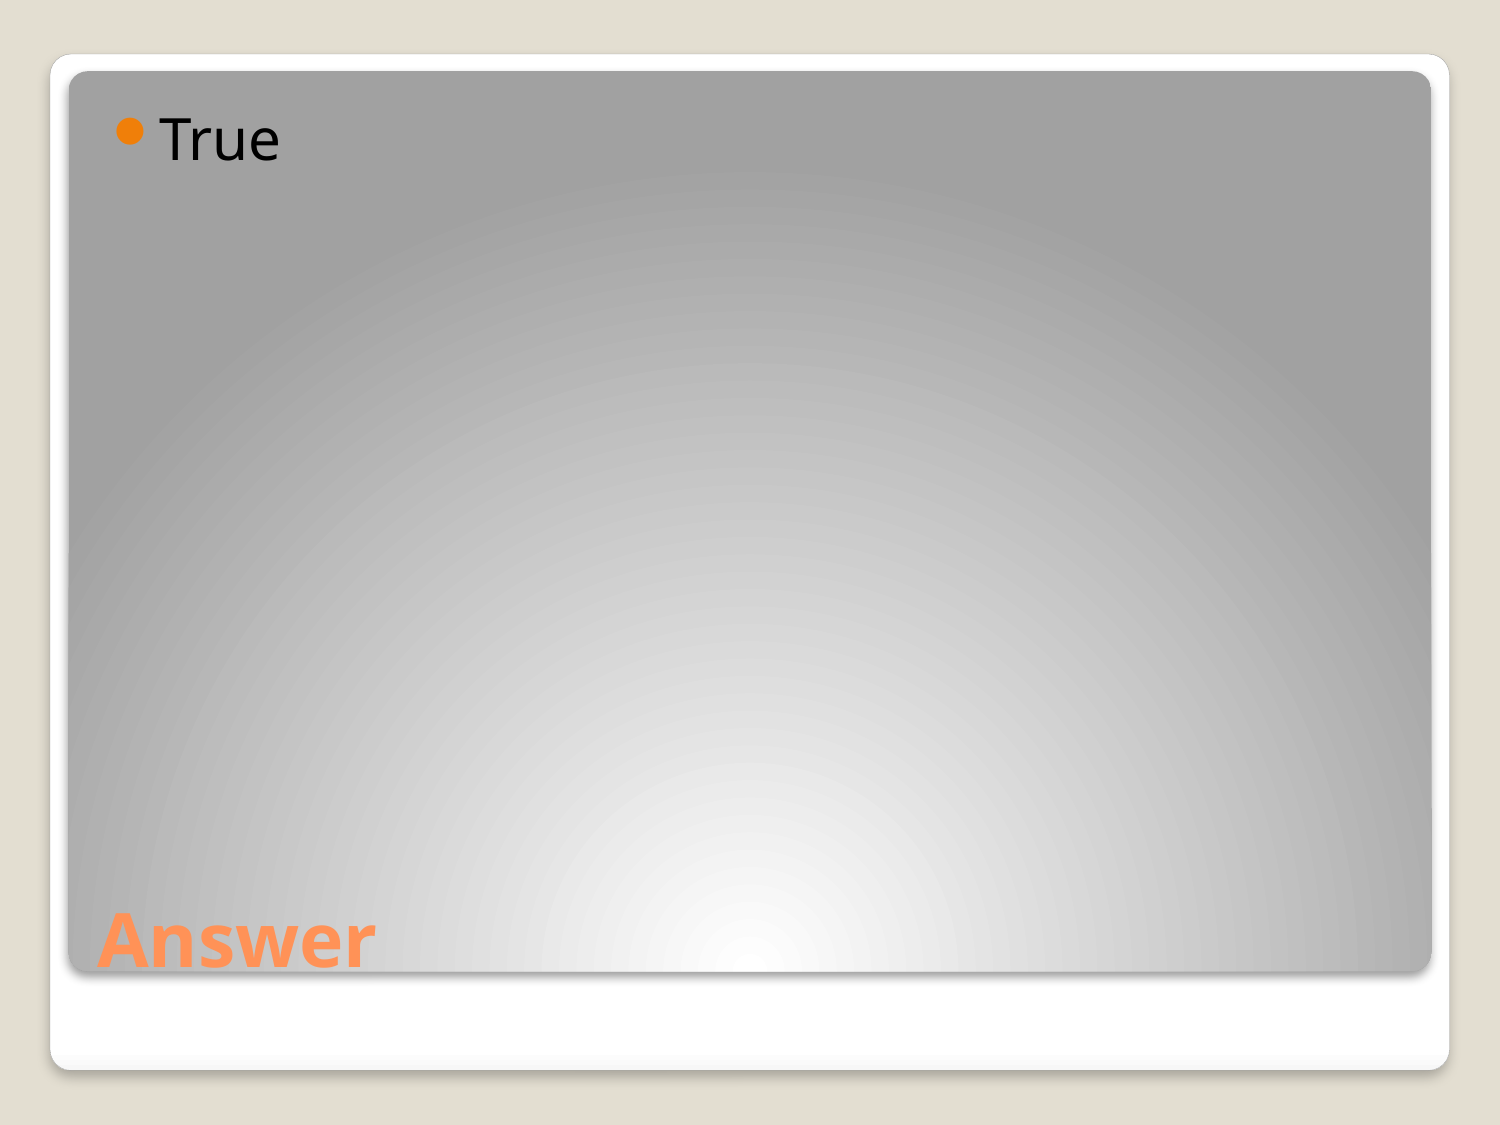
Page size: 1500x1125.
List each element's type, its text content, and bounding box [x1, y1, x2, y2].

list True [82, 86, 1425, 774]
title Answer [82, 817, 1425, 990]
